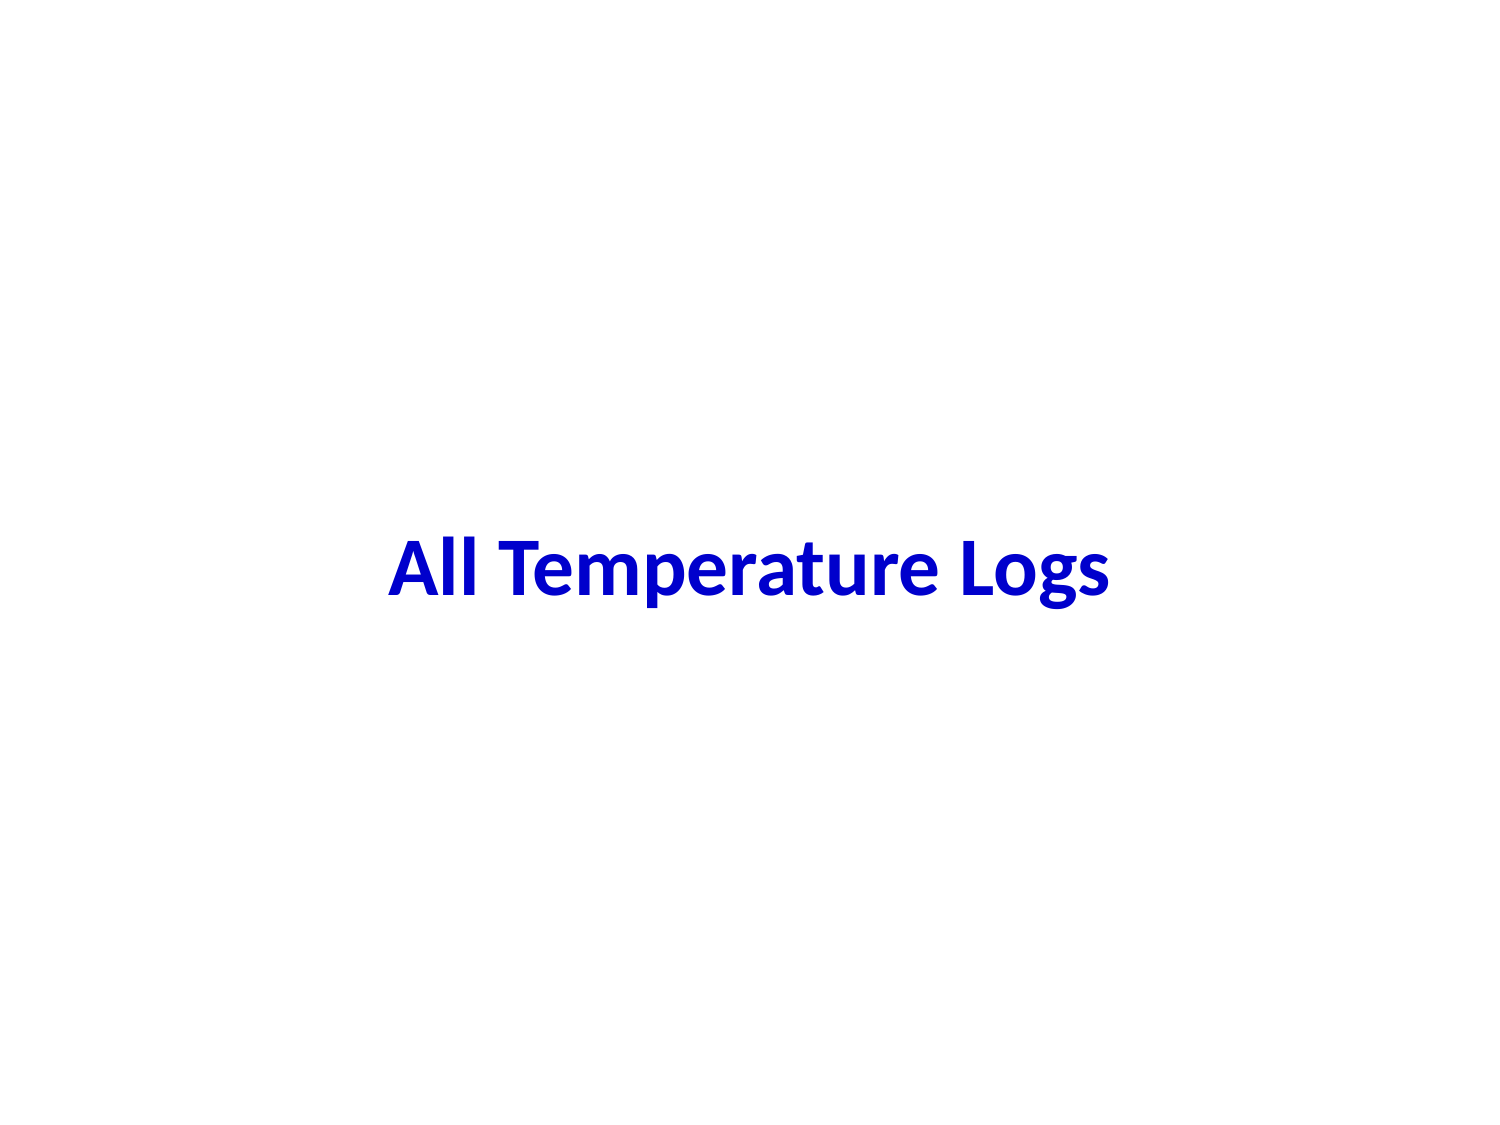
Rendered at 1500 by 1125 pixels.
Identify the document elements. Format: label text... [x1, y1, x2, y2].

text_box All Temperature Logs [373, 504, 1127, 620]
